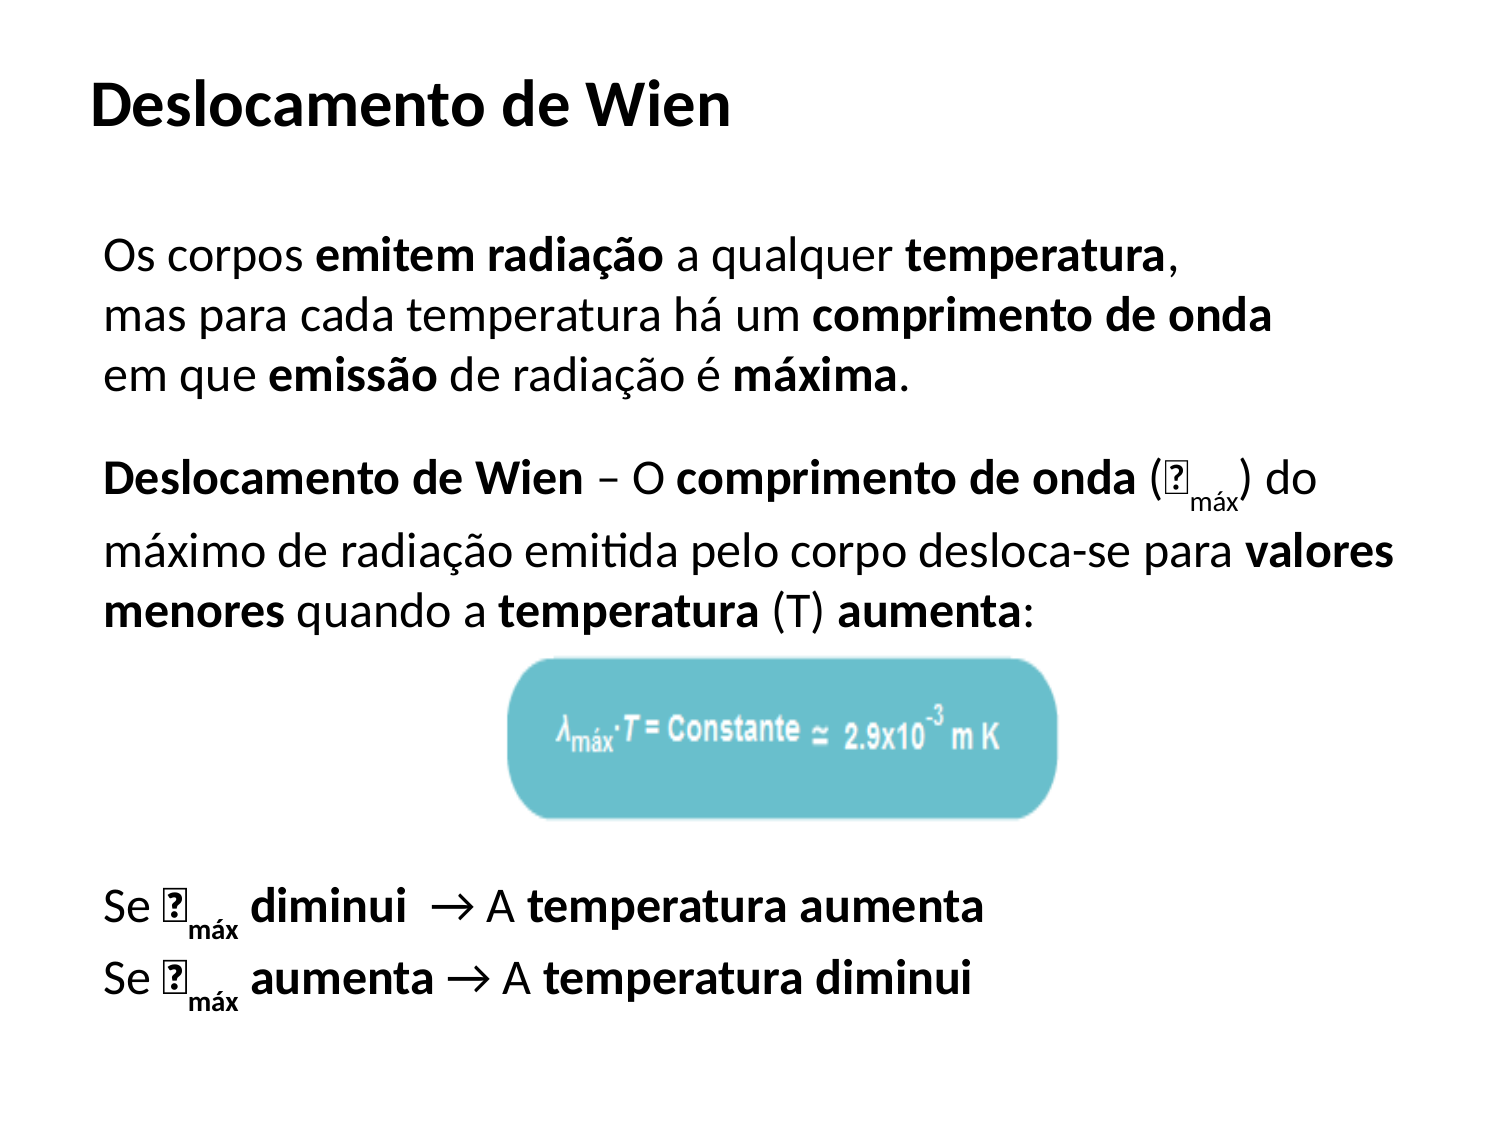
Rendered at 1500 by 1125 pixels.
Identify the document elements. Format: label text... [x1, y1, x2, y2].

picture [503, 649, 1064, 827]
title Deslocamento de Wien [75, 45, 1425, 256]
text_box Os corpos emitem radiação a qualquer temperatura, mas para cada temperatura há um comprimento de onda em que emissão de radiação é máxima. Deslocamento de Wien – O comprimento de onda (máx) do máximo de radiação emitida pelo corpo desloca-se para valores menores quando a temperatura (T) aumenta: Se máx diminui → A temperatura aumenta Se máx aumenta → A temperatura diminui [88, 206, 1439, 1125]
